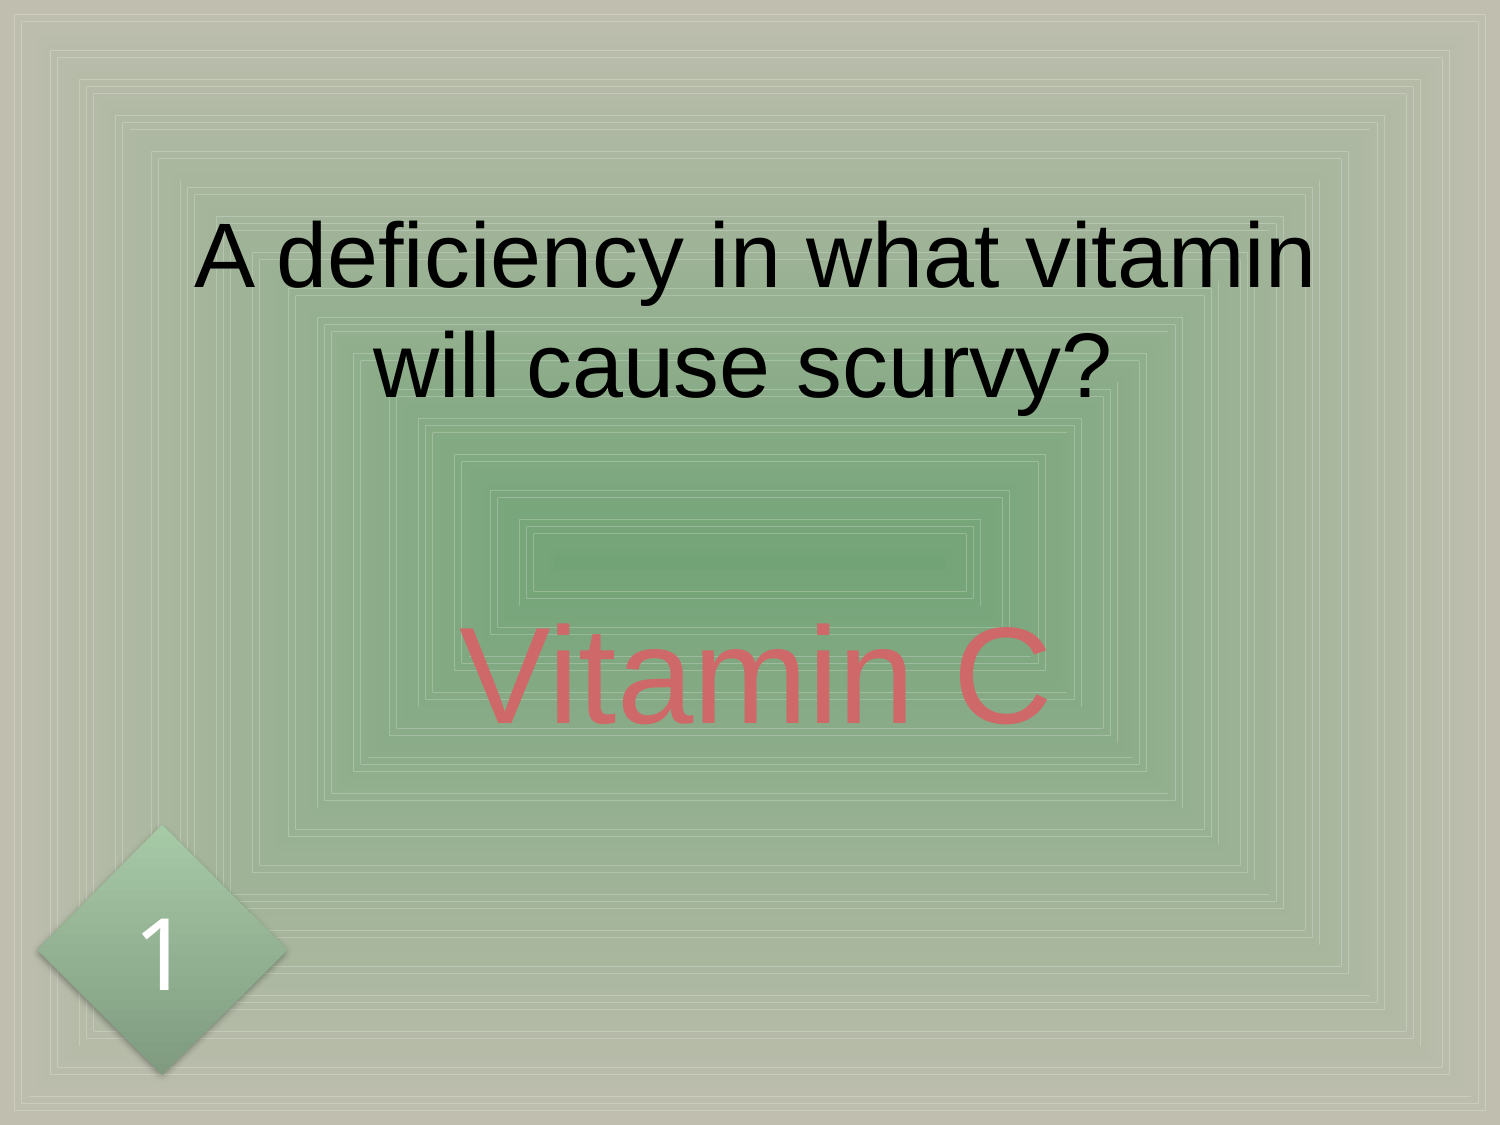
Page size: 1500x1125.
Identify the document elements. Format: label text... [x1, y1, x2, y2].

title A deficiency in what vitamin will cause scurvy? [112, 137, 1401, 476]
text_box 1 [37, 838, 288, 1075]
text_box Vitamin C [112, 500, 1400, 838]
